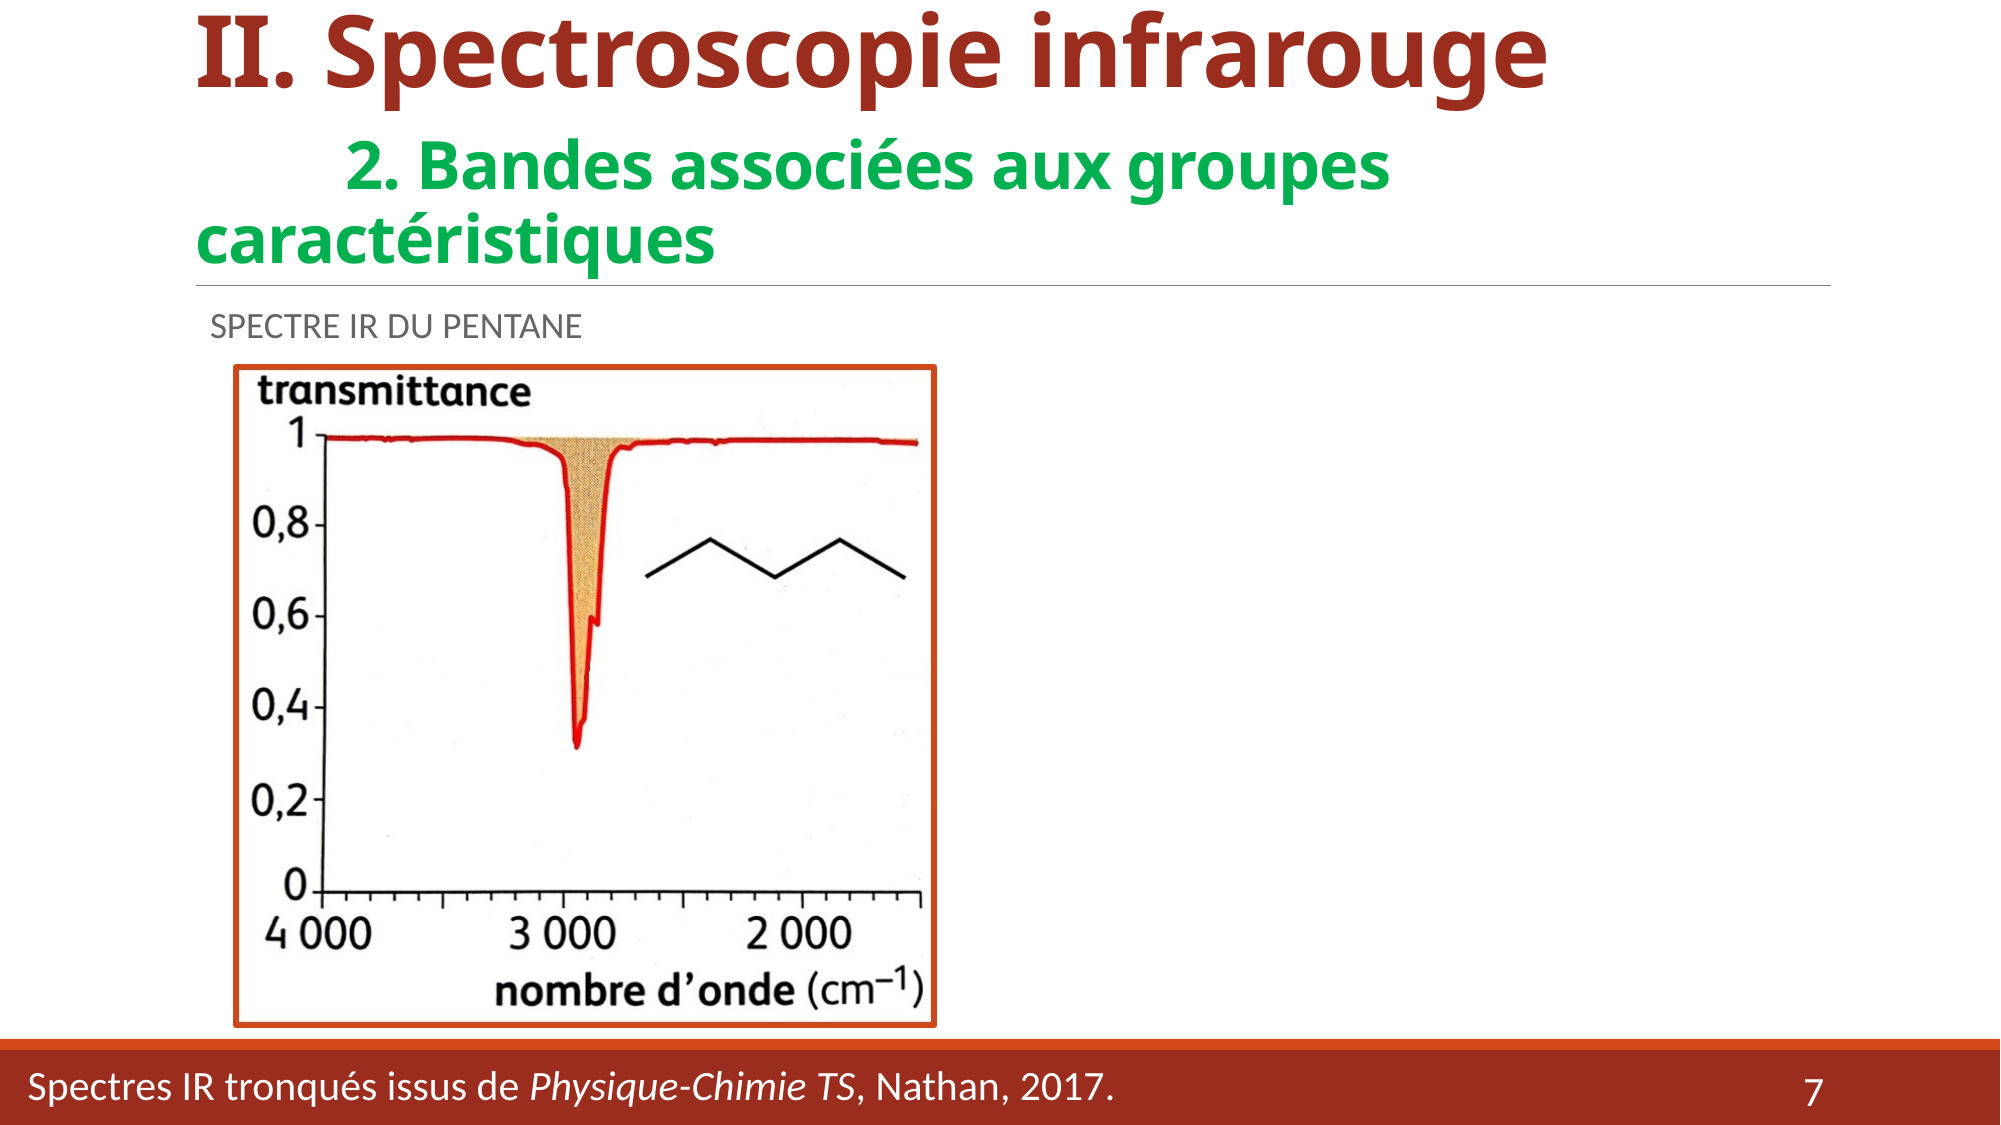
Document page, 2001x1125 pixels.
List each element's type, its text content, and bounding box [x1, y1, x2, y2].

picture [232, 363, 938, 1029]
list Spectres IR tronqués issus de Physique-Chimie TS, Nathan, 2017. [27, 1056, 1799, 1125]
title II. Spectroscopie infrarouge 2. Bandes associées aux groupes caractéristiques [180, 47, 1830, 285]
list Spectre IR du pentane [195, 298, 1005, 355]
slide_number 7 [1799, 1059, 1840, 1120]
